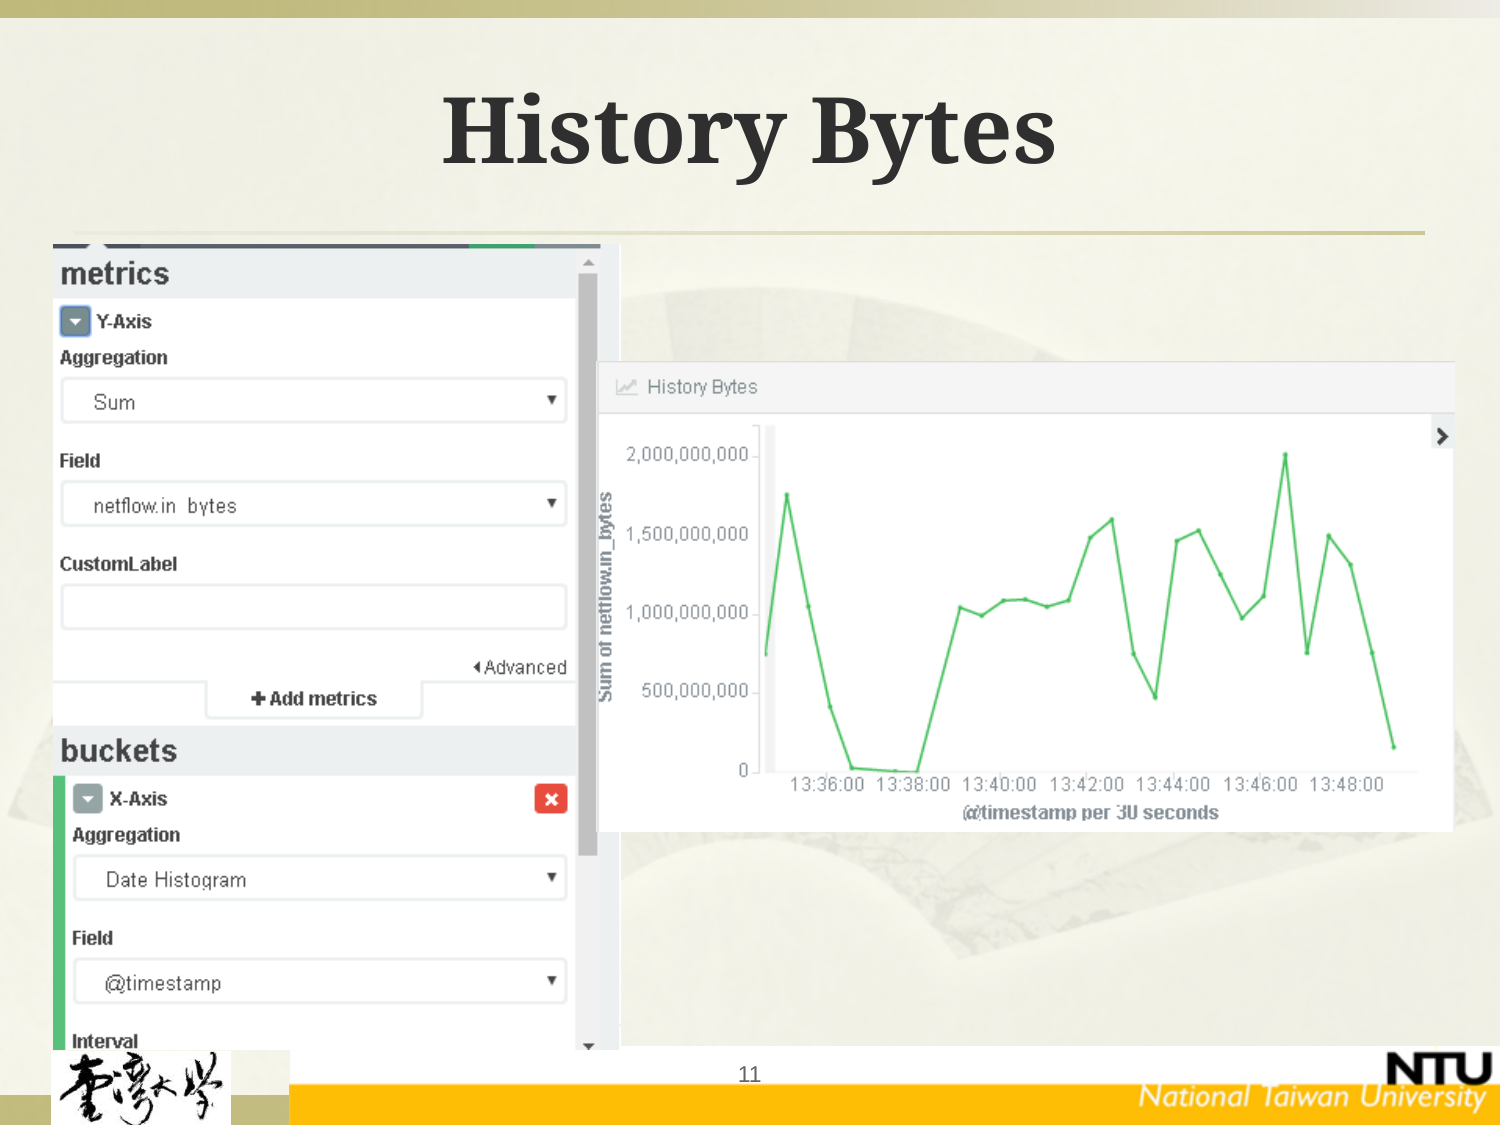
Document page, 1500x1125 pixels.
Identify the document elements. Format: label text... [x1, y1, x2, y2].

picture [51, 244, 1500, 1125]
title History Bytes [75, 45, 1425, 209]
slide_number 11 [675, 1050, 825, 1097]
